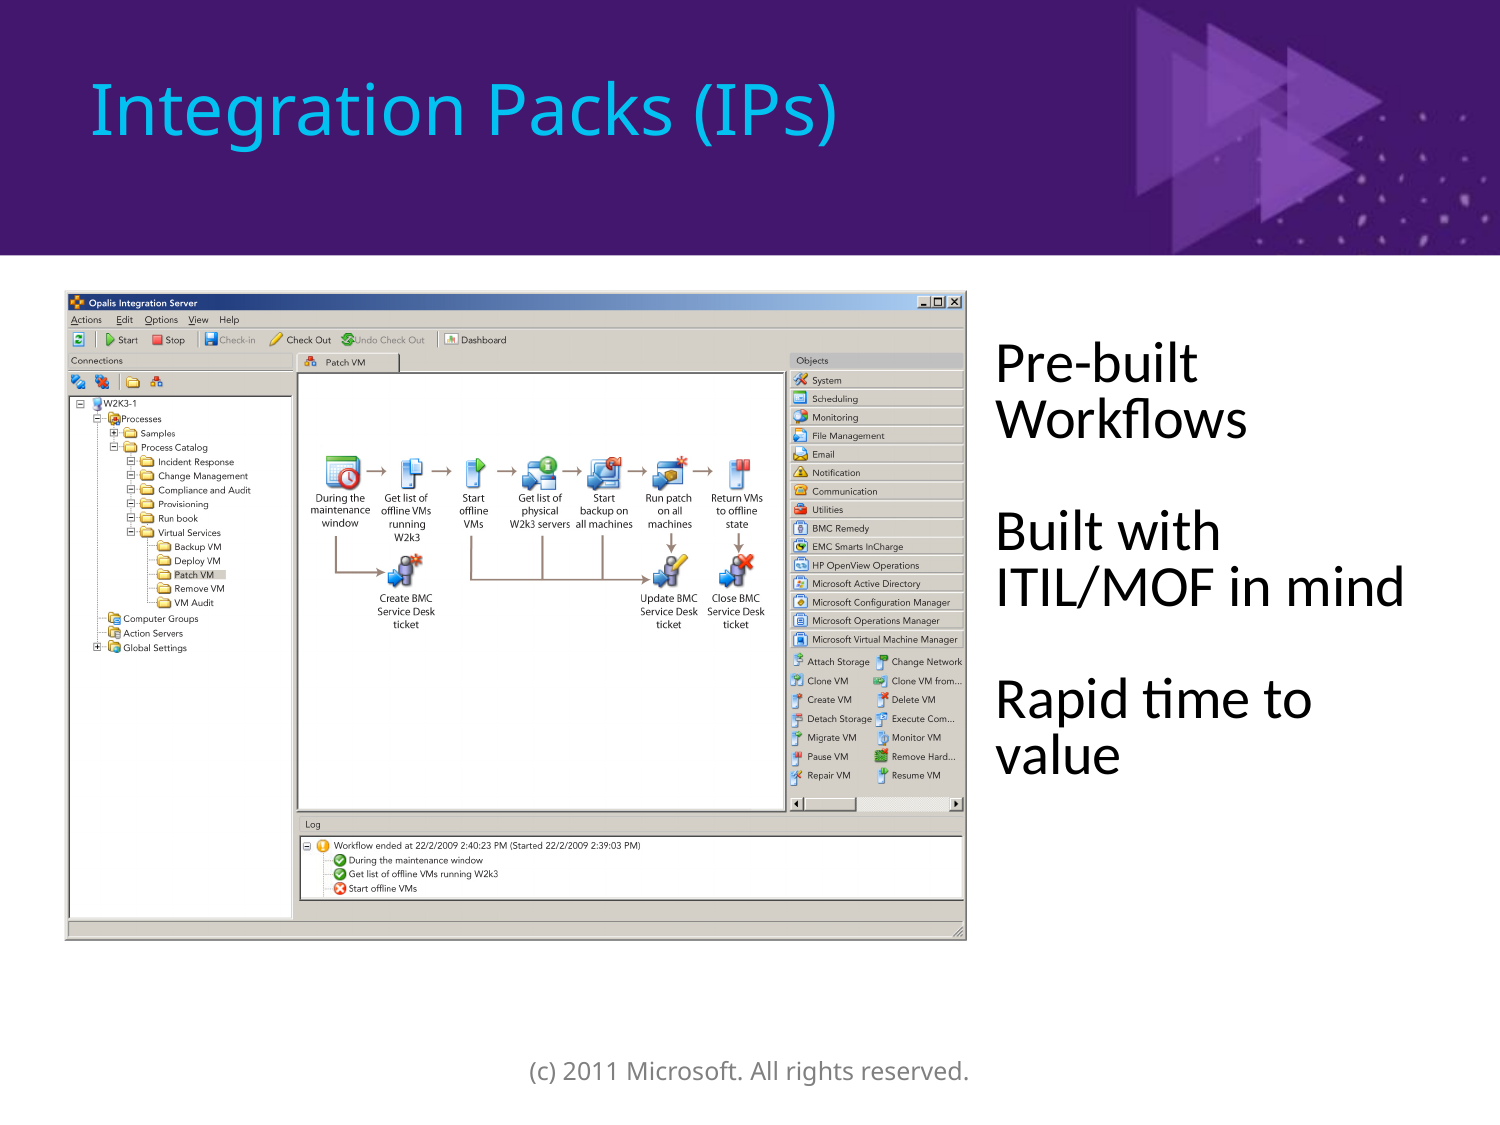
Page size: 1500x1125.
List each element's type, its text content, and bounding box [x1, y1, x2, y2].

text_box Pre-built Workflows Built with ITIL/MOF in mind Rapid time to value [971, 338, 1452, 869]
footer (c) 2011 Microsoft. All rights reserved. [512, 1042, 988, 1103]
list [64, 290, 967, 941]
title Integration Packs (IPs) [75, 56, 1425, 244]
picture [0, 0, 1500, 255]
